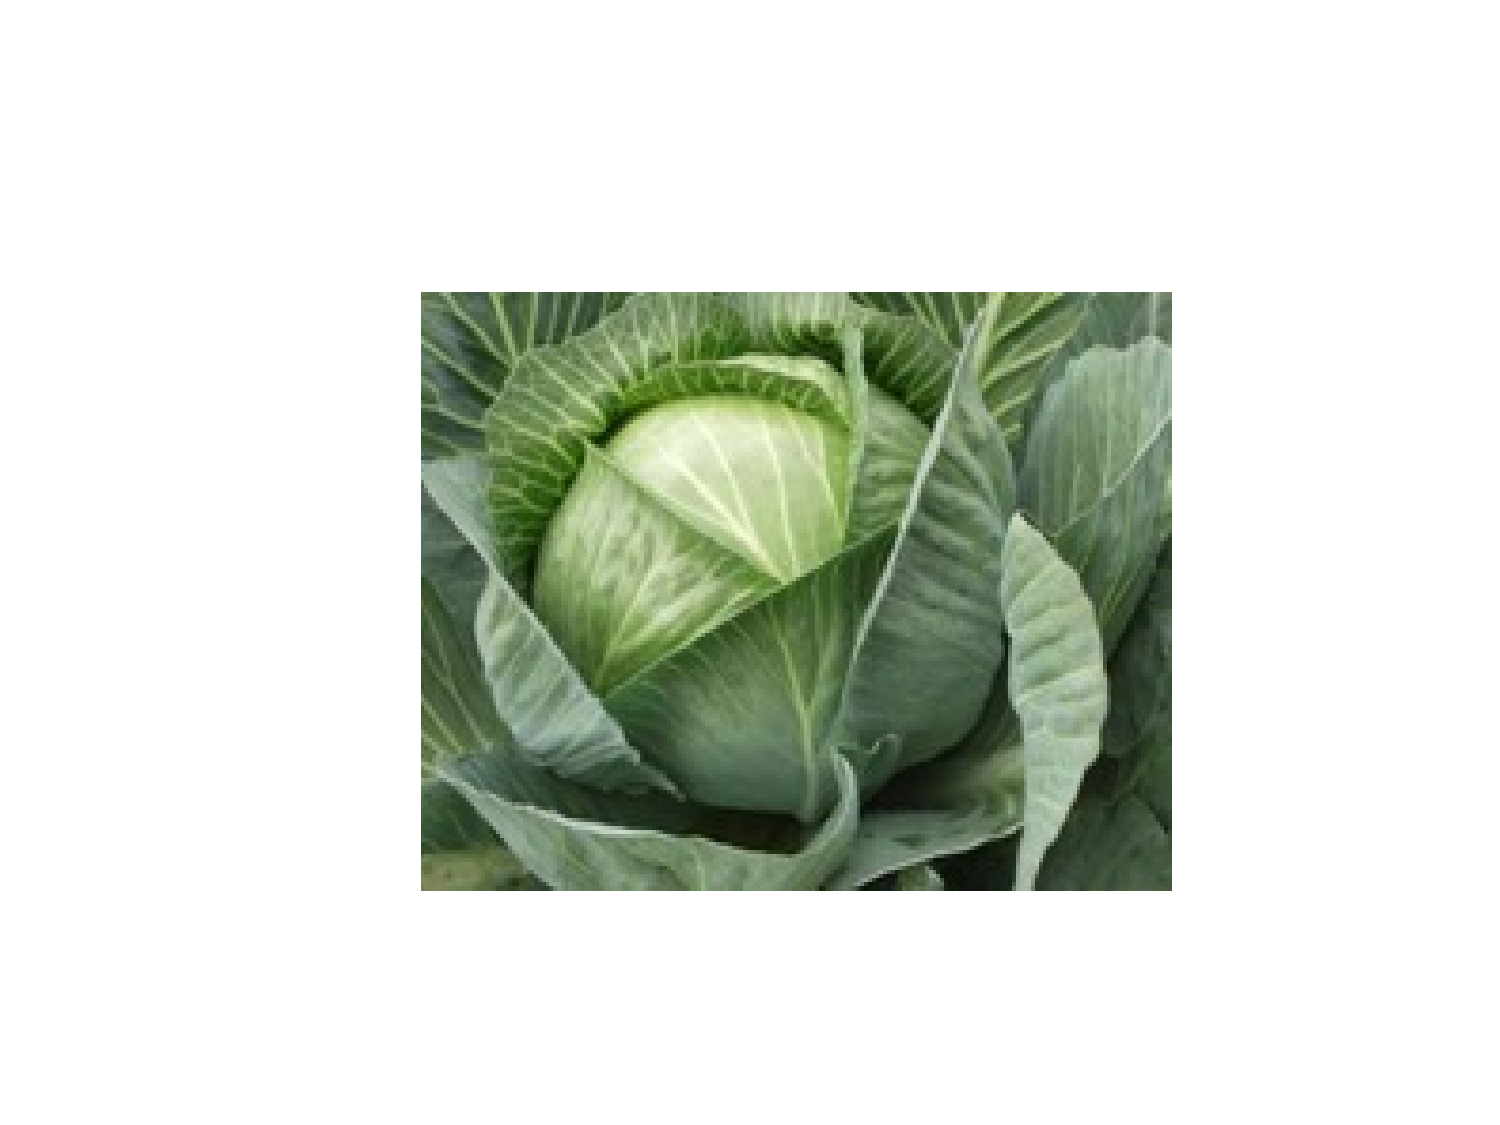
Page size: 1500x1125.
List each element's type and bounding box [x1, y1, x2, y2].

list [421, 292, 1173, 891]
